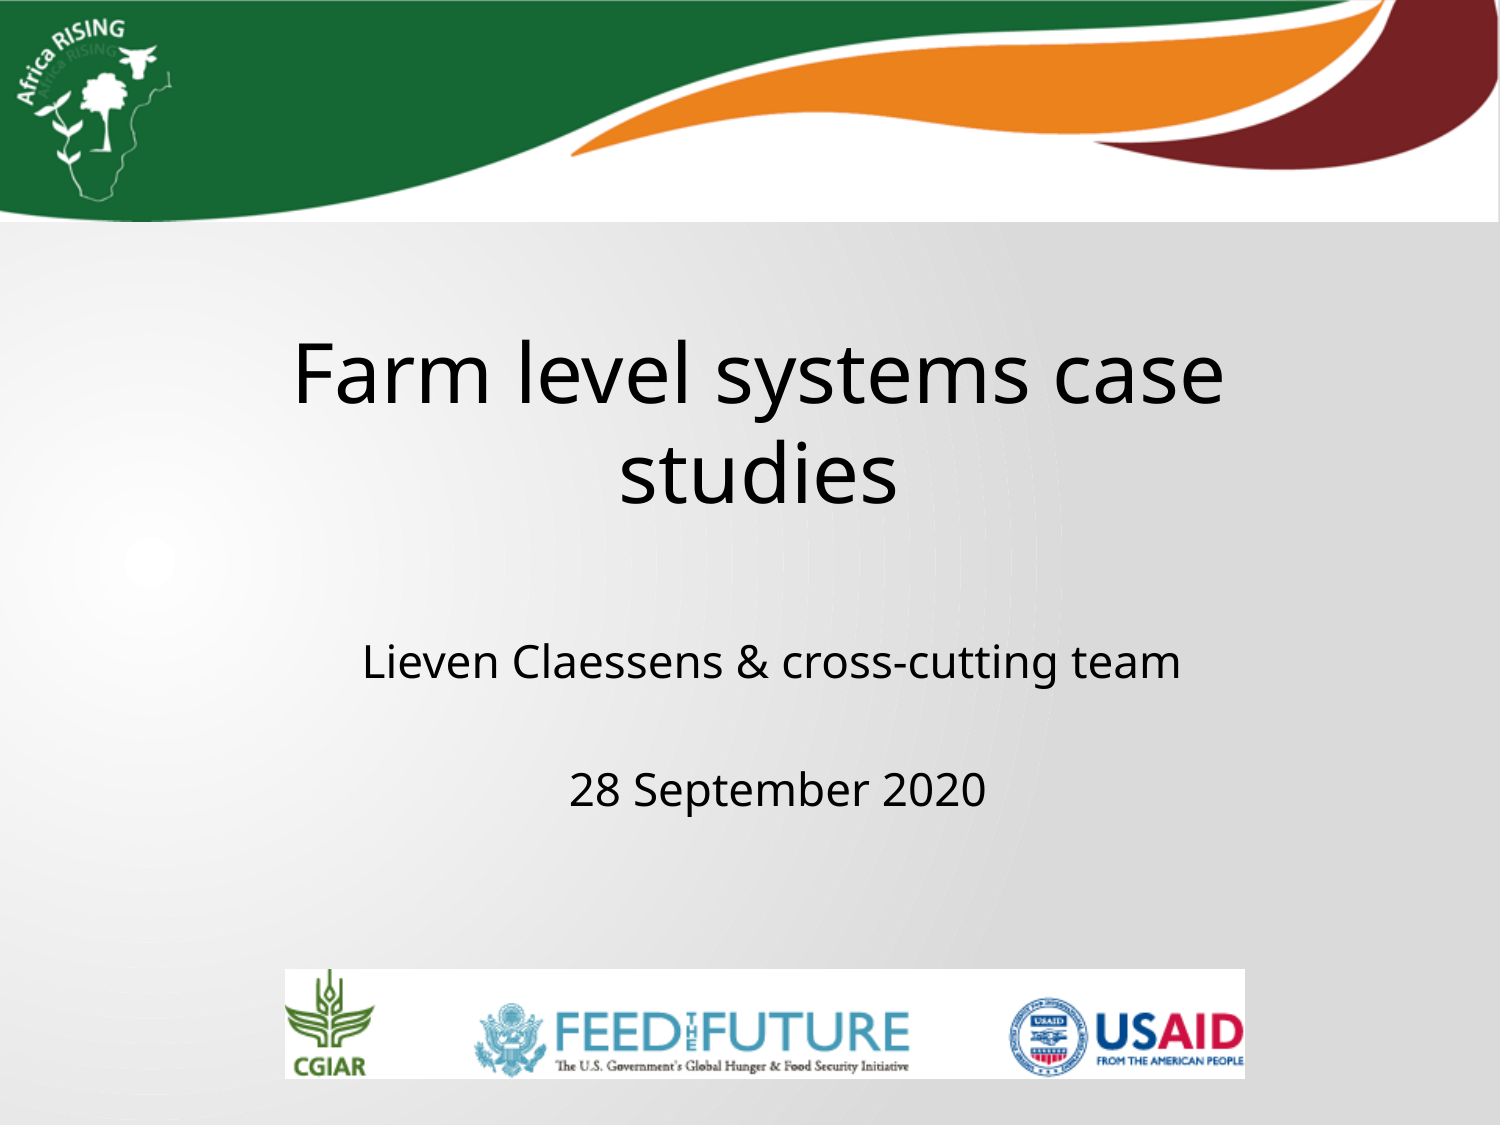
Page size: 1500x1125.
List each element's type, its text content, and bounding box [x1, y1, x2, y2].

picture [0, 0, 1499, 222]
list Farm level systems case studies [165, 312, 1335, 500]
list Lieven Claessens & cross-cutting team 28 September 2020 [324, 624, 1201, 825]
picture [285, 969, 1245, 1079]
